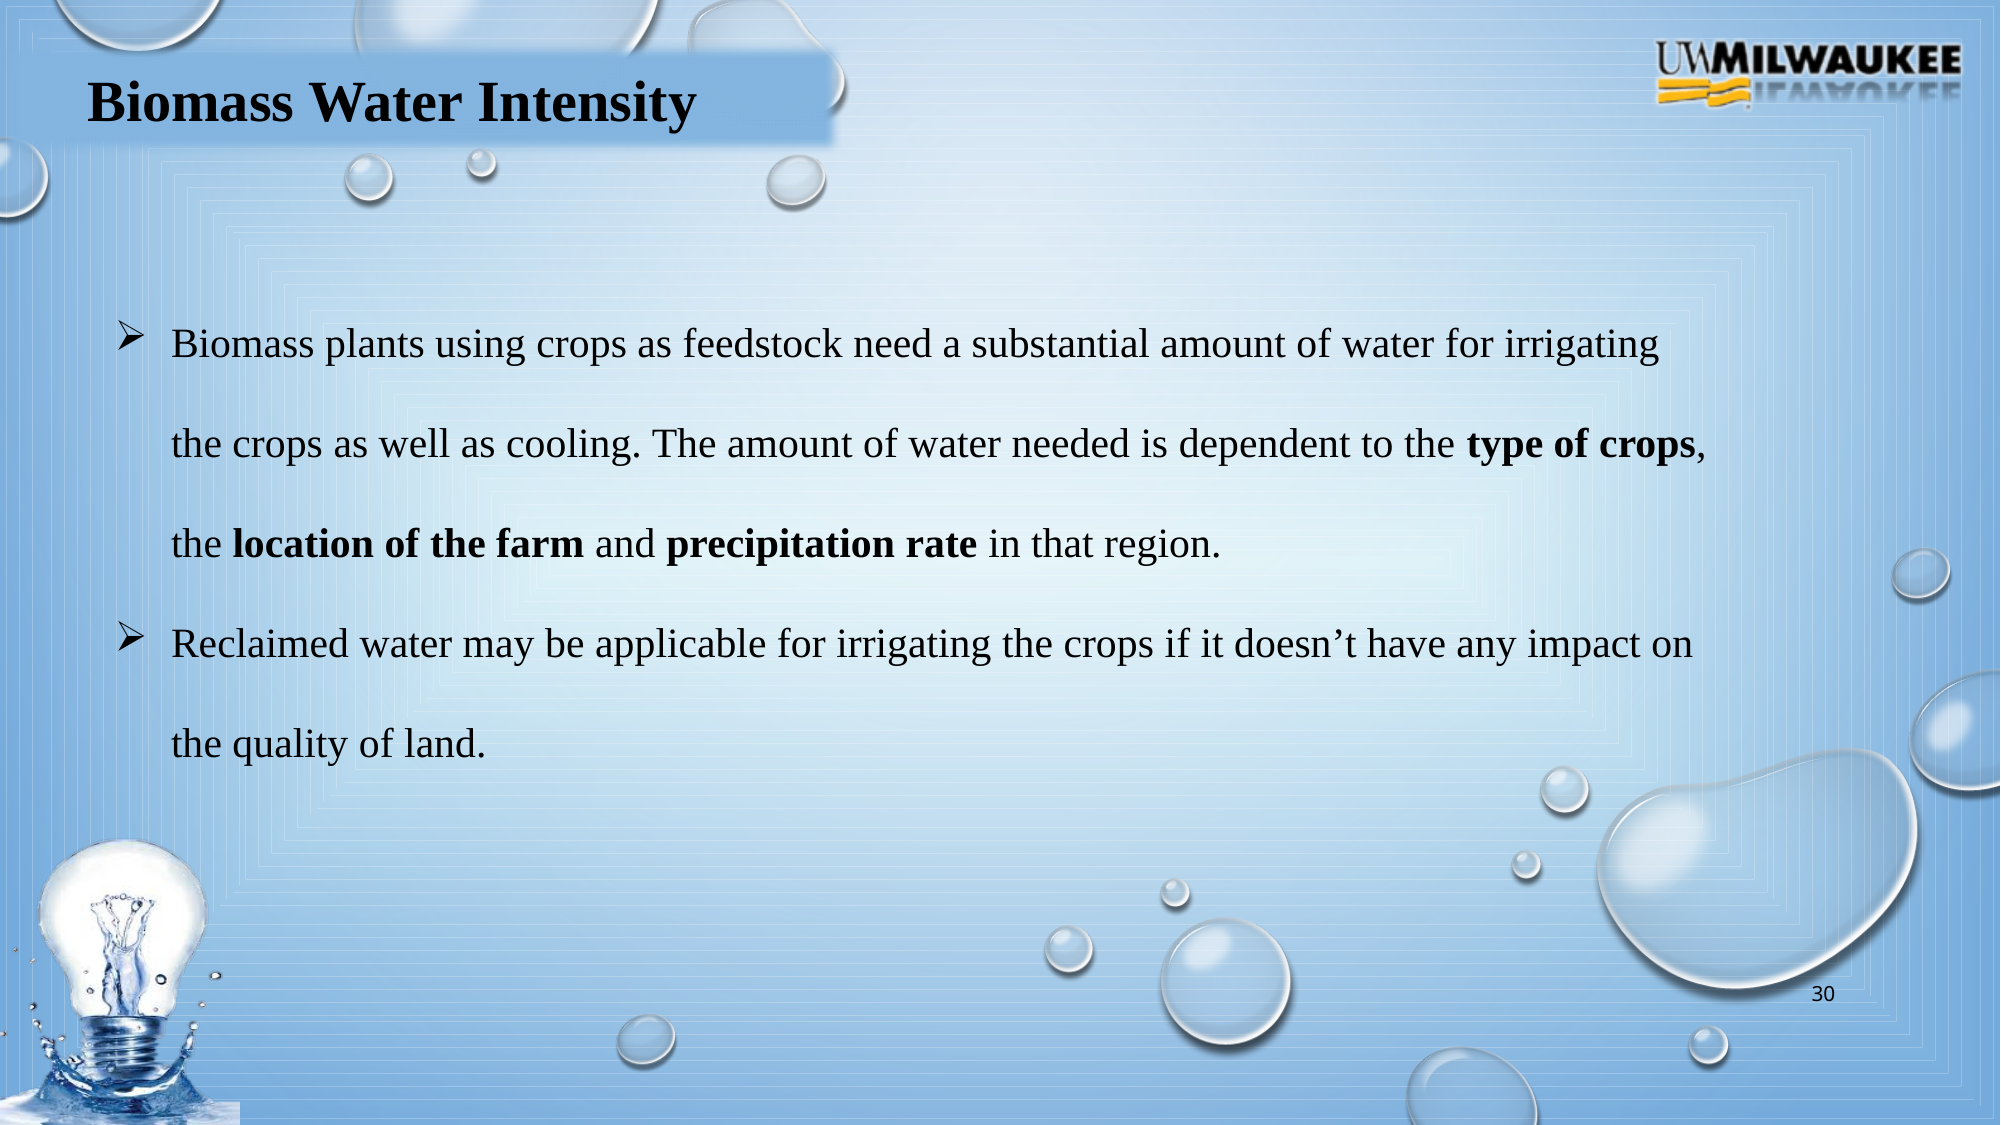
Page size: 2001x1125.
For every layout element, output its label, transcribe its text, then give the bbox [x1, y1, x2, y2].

text_box Biomass Water Intensity [16, 57, 826, 139]
text_box Biomass plants using crops as feedstock need a substantial amount of water for irrigating the crops as well as cooling. The amount of water needed is dependent to the type of crops, the location of the farm and precipitation rate in that region. Reclaimed water may be applicable for irrigating the crops if it doesn’t have any impact on the quality of land. [99, 258, 1723, 774]
picture [0, 0, 2000, 1125]
slide_number 30 [1724, 965, 1851, 1025]
